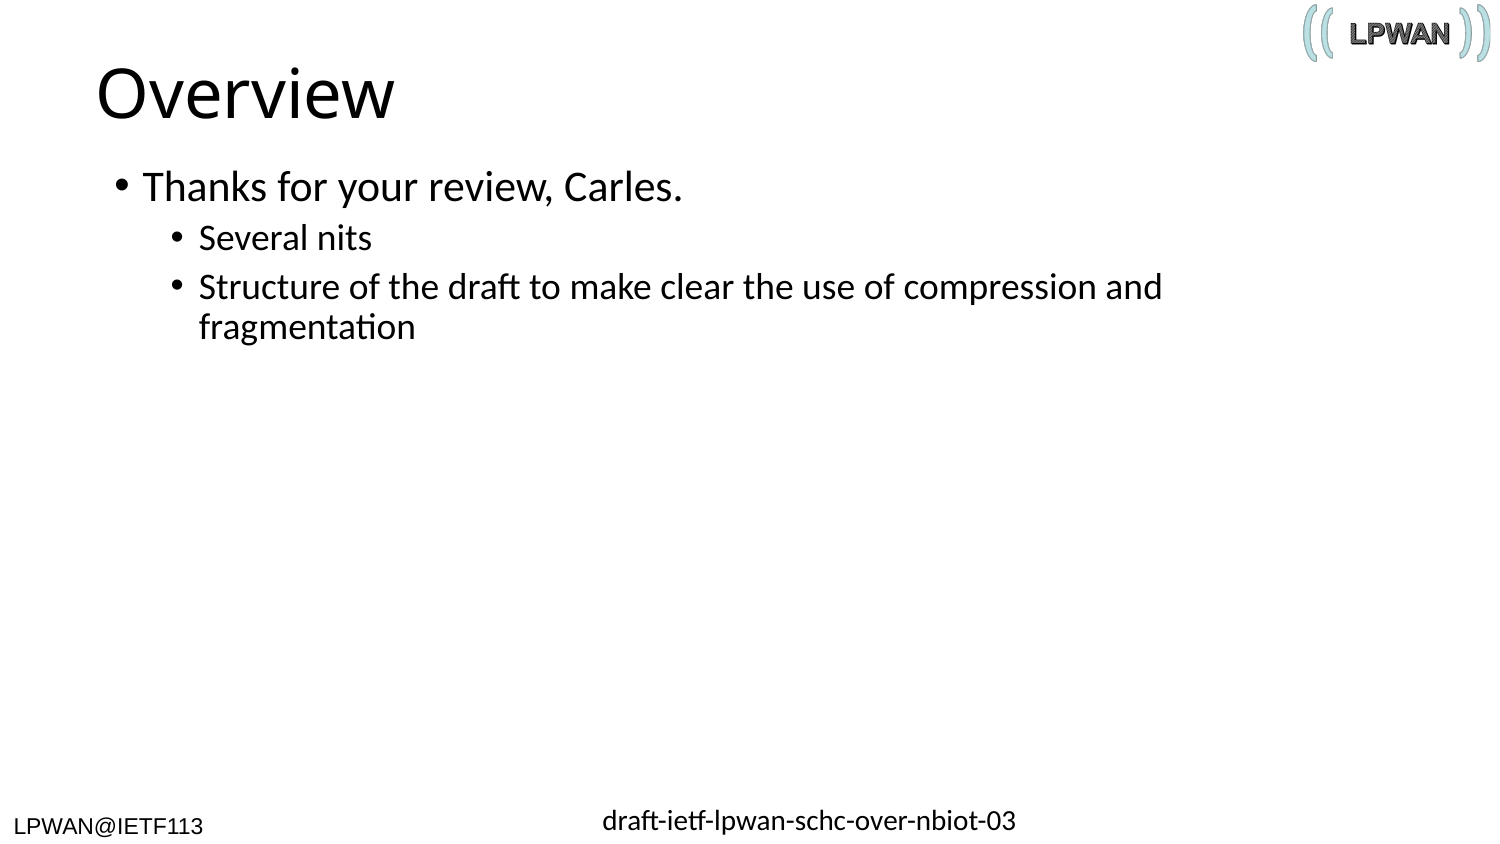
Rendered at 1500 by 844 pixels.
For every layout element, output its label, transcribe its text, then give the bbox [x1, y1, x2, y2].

list Thanks for your review, Carles. Several nits Structure of the draft to make clear the use of compression and fragmentation [103, 157, 1397, 760]
picture [1303, 4, 1491, 62]
title Overview [84, 14, 1378, 178]
text_box draft-ietf-lpwan-schc-over-nbiot-03 [587, 793, 1032, 844]
